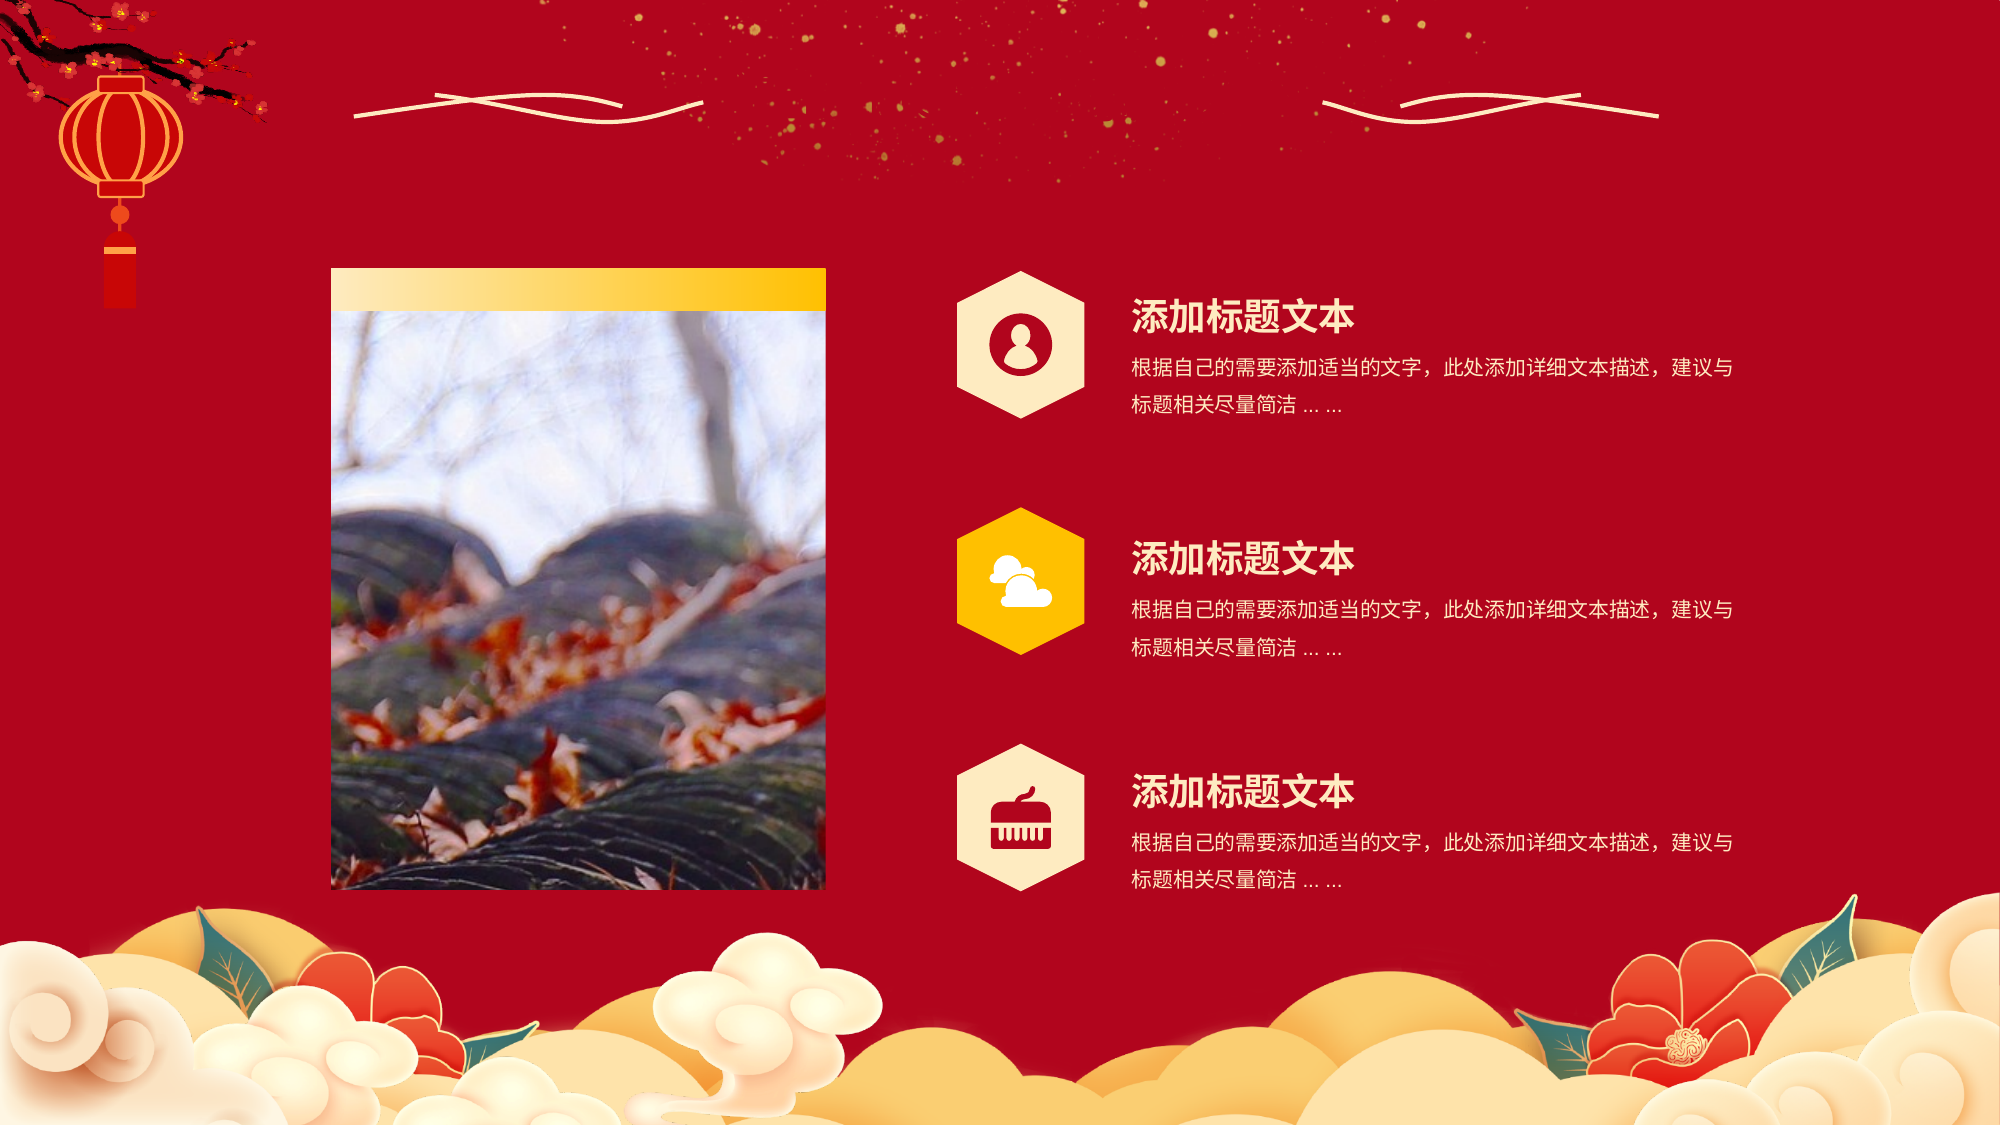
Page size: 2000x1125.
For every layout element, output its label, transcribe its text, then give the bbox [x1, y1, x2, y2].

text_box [1116, 527, 1768, 665]
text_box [956, 507, 1085, 656]
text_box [1116, 285, 1768, 423]
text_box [956, 270, 1085, 419]
picture [0, 0, 2000, 339]
picture [0, 877, 2000, 1125]
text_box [1322, 94, 1659, 123]
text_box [353, 94, 704, 123]
text_box 单击此处添加标题文本 [512, 51, 1513, 137]
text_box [956, 743, 1085, 892]
text_box [329, 312, 828, 891]
text_box [329, 267, 828, 312]
picture [113, 222, 118, 232]
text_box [1116, 760, 1768, 898]
picture [113, 199, 118, 207]
